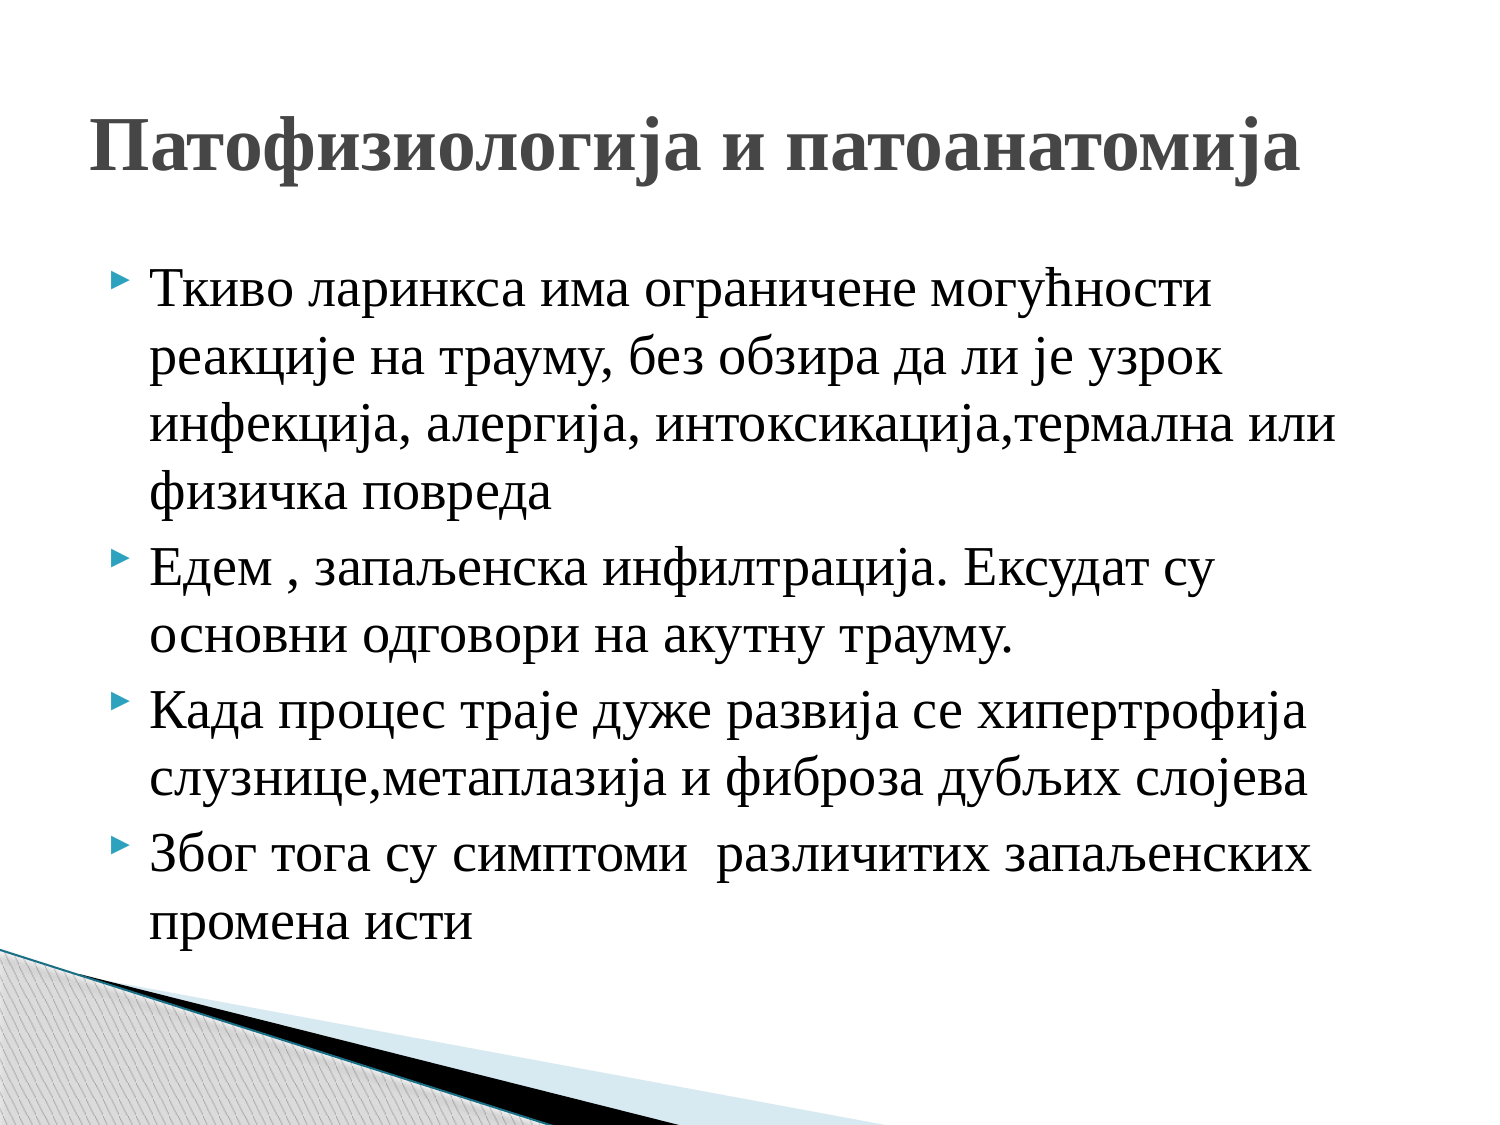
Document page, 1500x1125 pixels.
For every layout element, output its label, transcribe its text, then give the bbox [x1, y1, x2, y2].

title Патофизиологија и патоанатомија [75, 45, 1425, 233]
list Ткиво ларинкса има ограничене могућности реакције на трауму, без обзира да ли је узрок инфекција, алергија, интоксикација,термална или физичка повреда Едем , запаљенска инфилтрација. Ексудат су основни одговори на акутну трауму. Када процес траје дуже развија се хипертрофија слузнице,метаплазија и фиброза дубљих слојева Због тога су симптоми различитих запаљенских промена исти [74, 242, 1426, 986]
